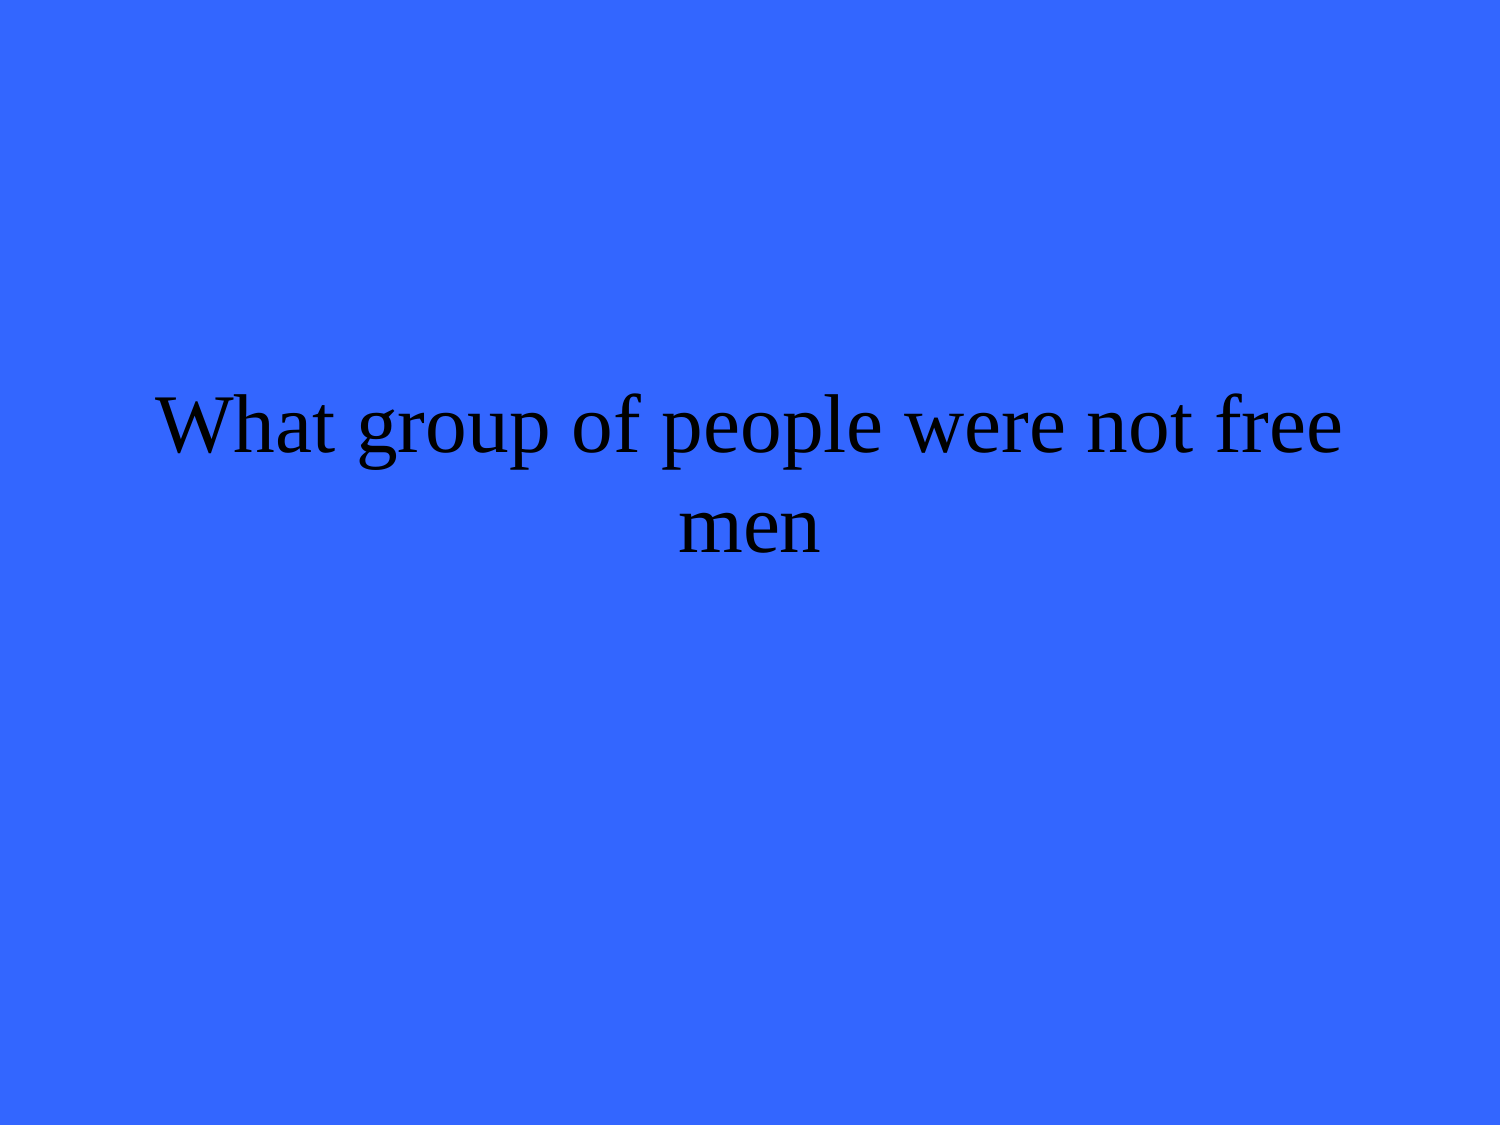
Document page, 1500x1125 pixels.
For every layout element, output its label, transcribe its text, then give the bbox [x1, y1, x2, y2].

title What group of people were not free men [112, 374, 1388, 563]
